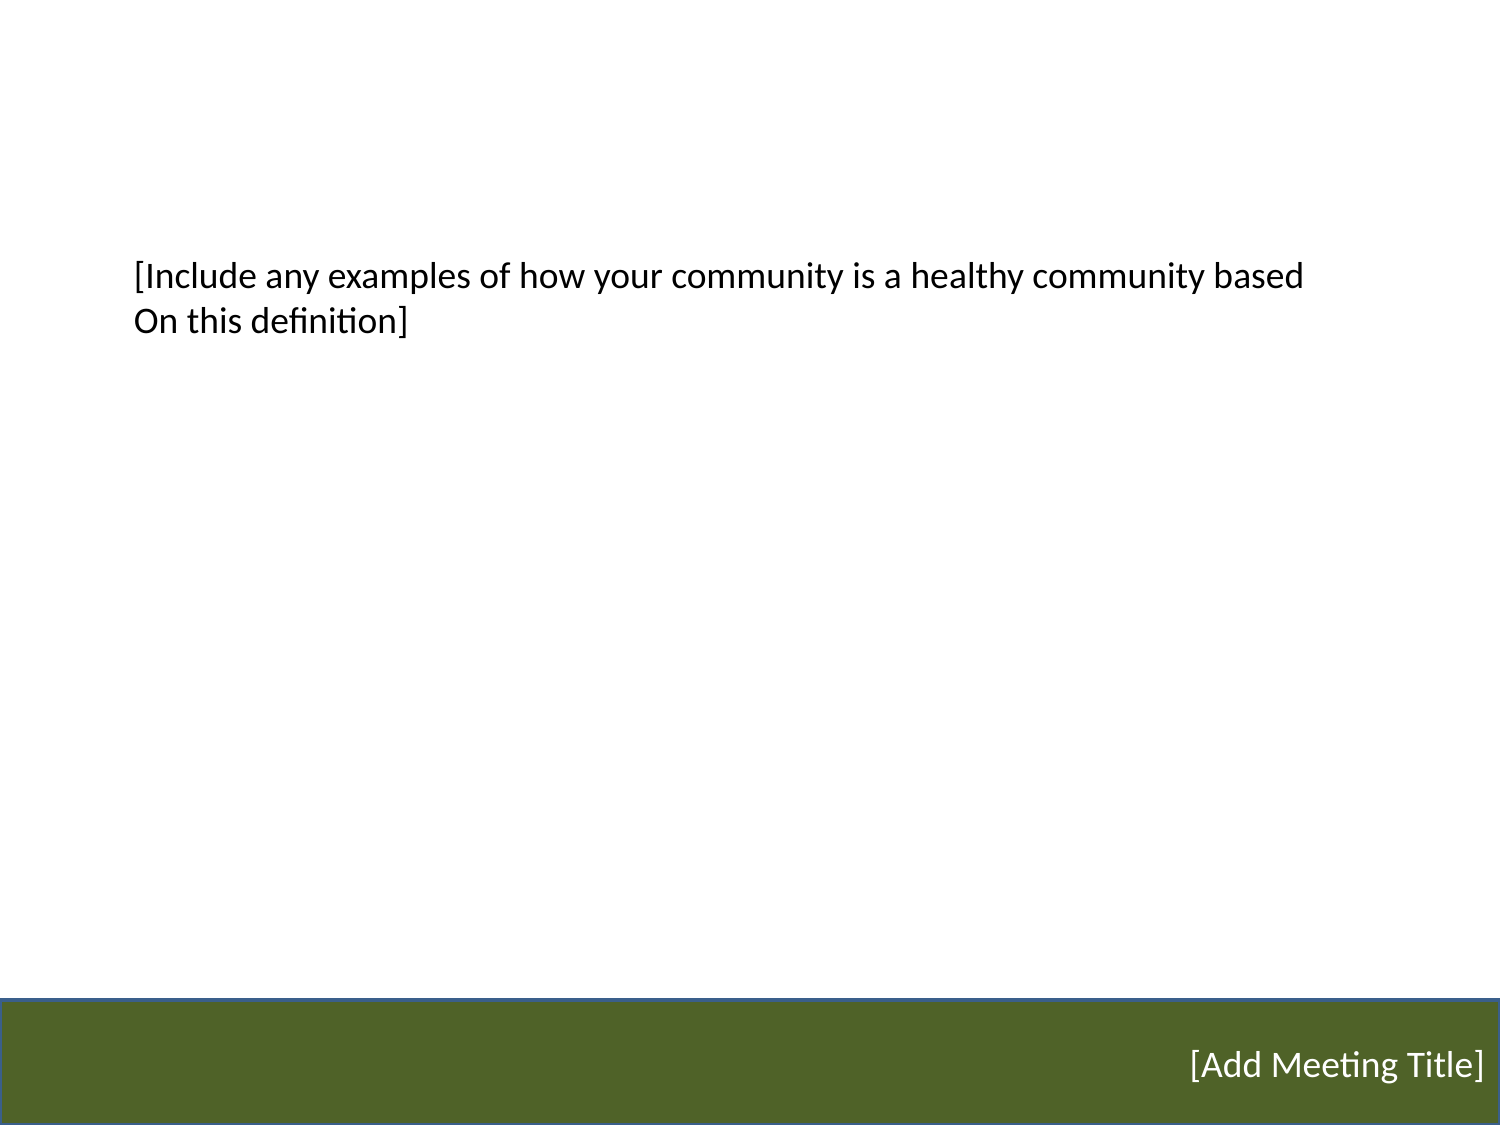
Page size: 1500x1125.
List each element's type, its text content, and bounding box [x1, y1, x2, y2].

text_box [Add Meeting Title] [0, 998, 1500, 1125]
text_box [Include any examples of how your community is a healthy community based On this definition] [119, 243, 1321, 349]
